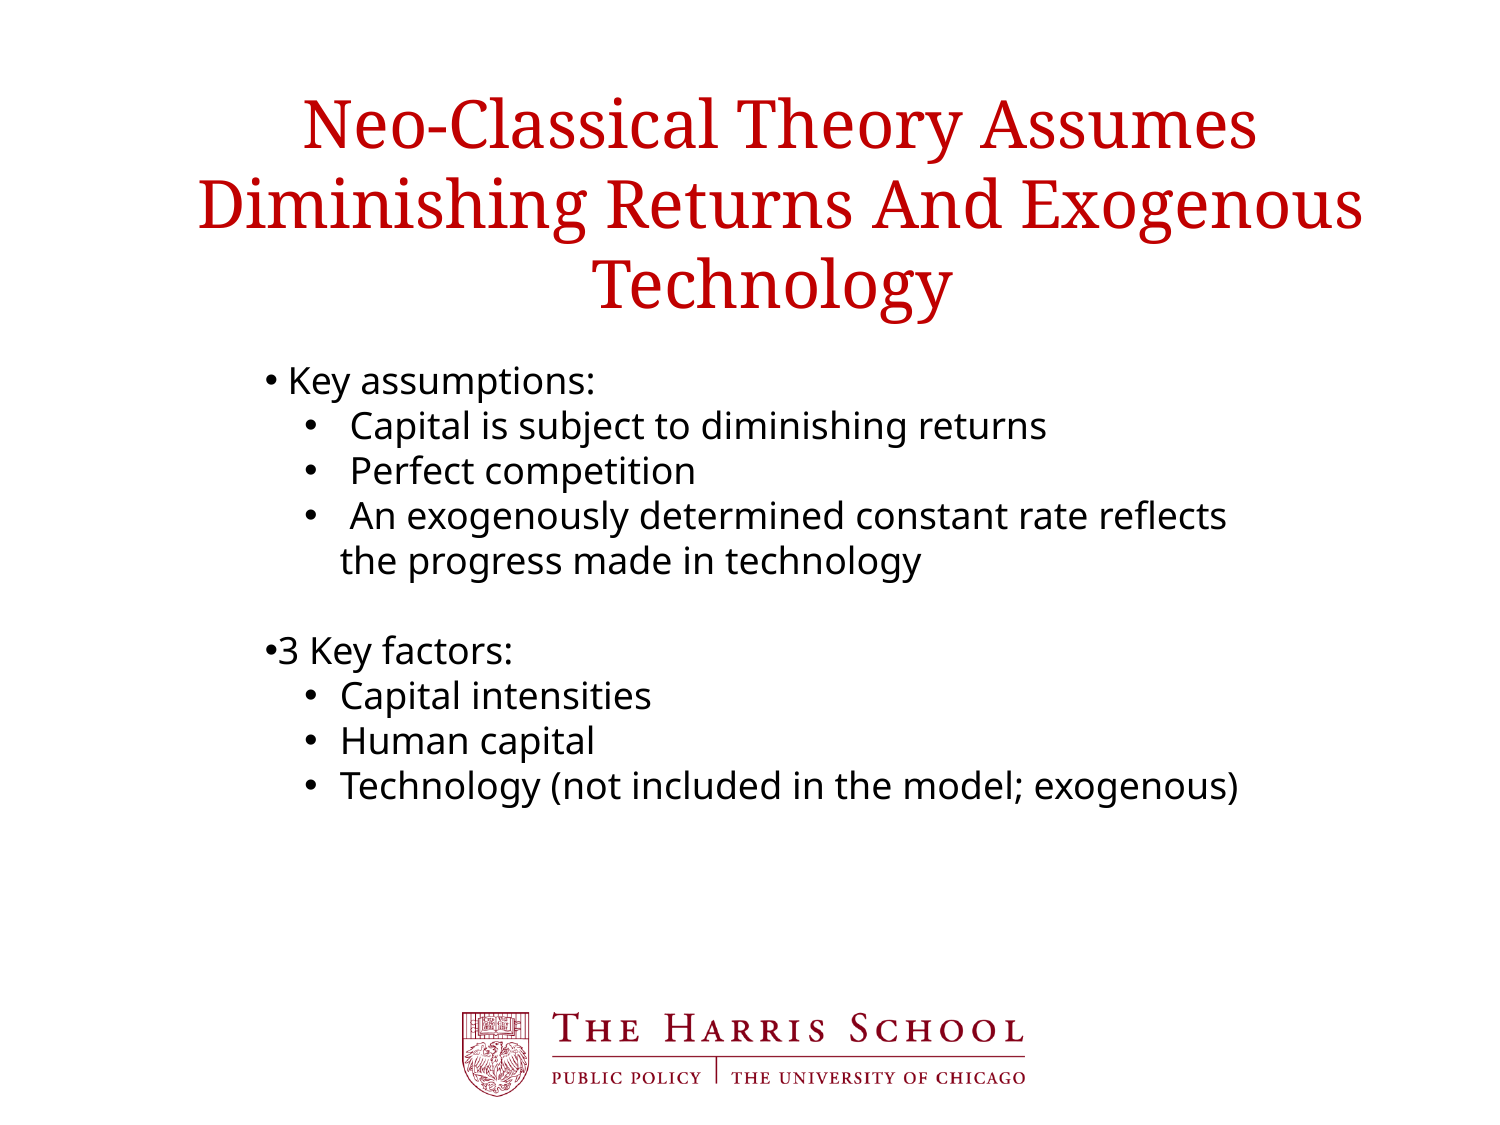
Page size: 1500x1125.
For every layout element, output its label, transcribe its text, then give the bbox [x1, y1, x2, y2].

text_box Key assumptions: Capital is subject to diminishing returns Perfect competition An exogenously determined constant rate reflects the progress made in technology 3 Key factors: Capital intensities Human capital Technology (not included in the model; exogenous) [249, 349, 1263, 815]
picture [462, 1012, 1026, 1097]
text_box Neo-Classical Theory Assumes Diminishing Returns And Exogenous Technology [112, 74, 1450, 330]
